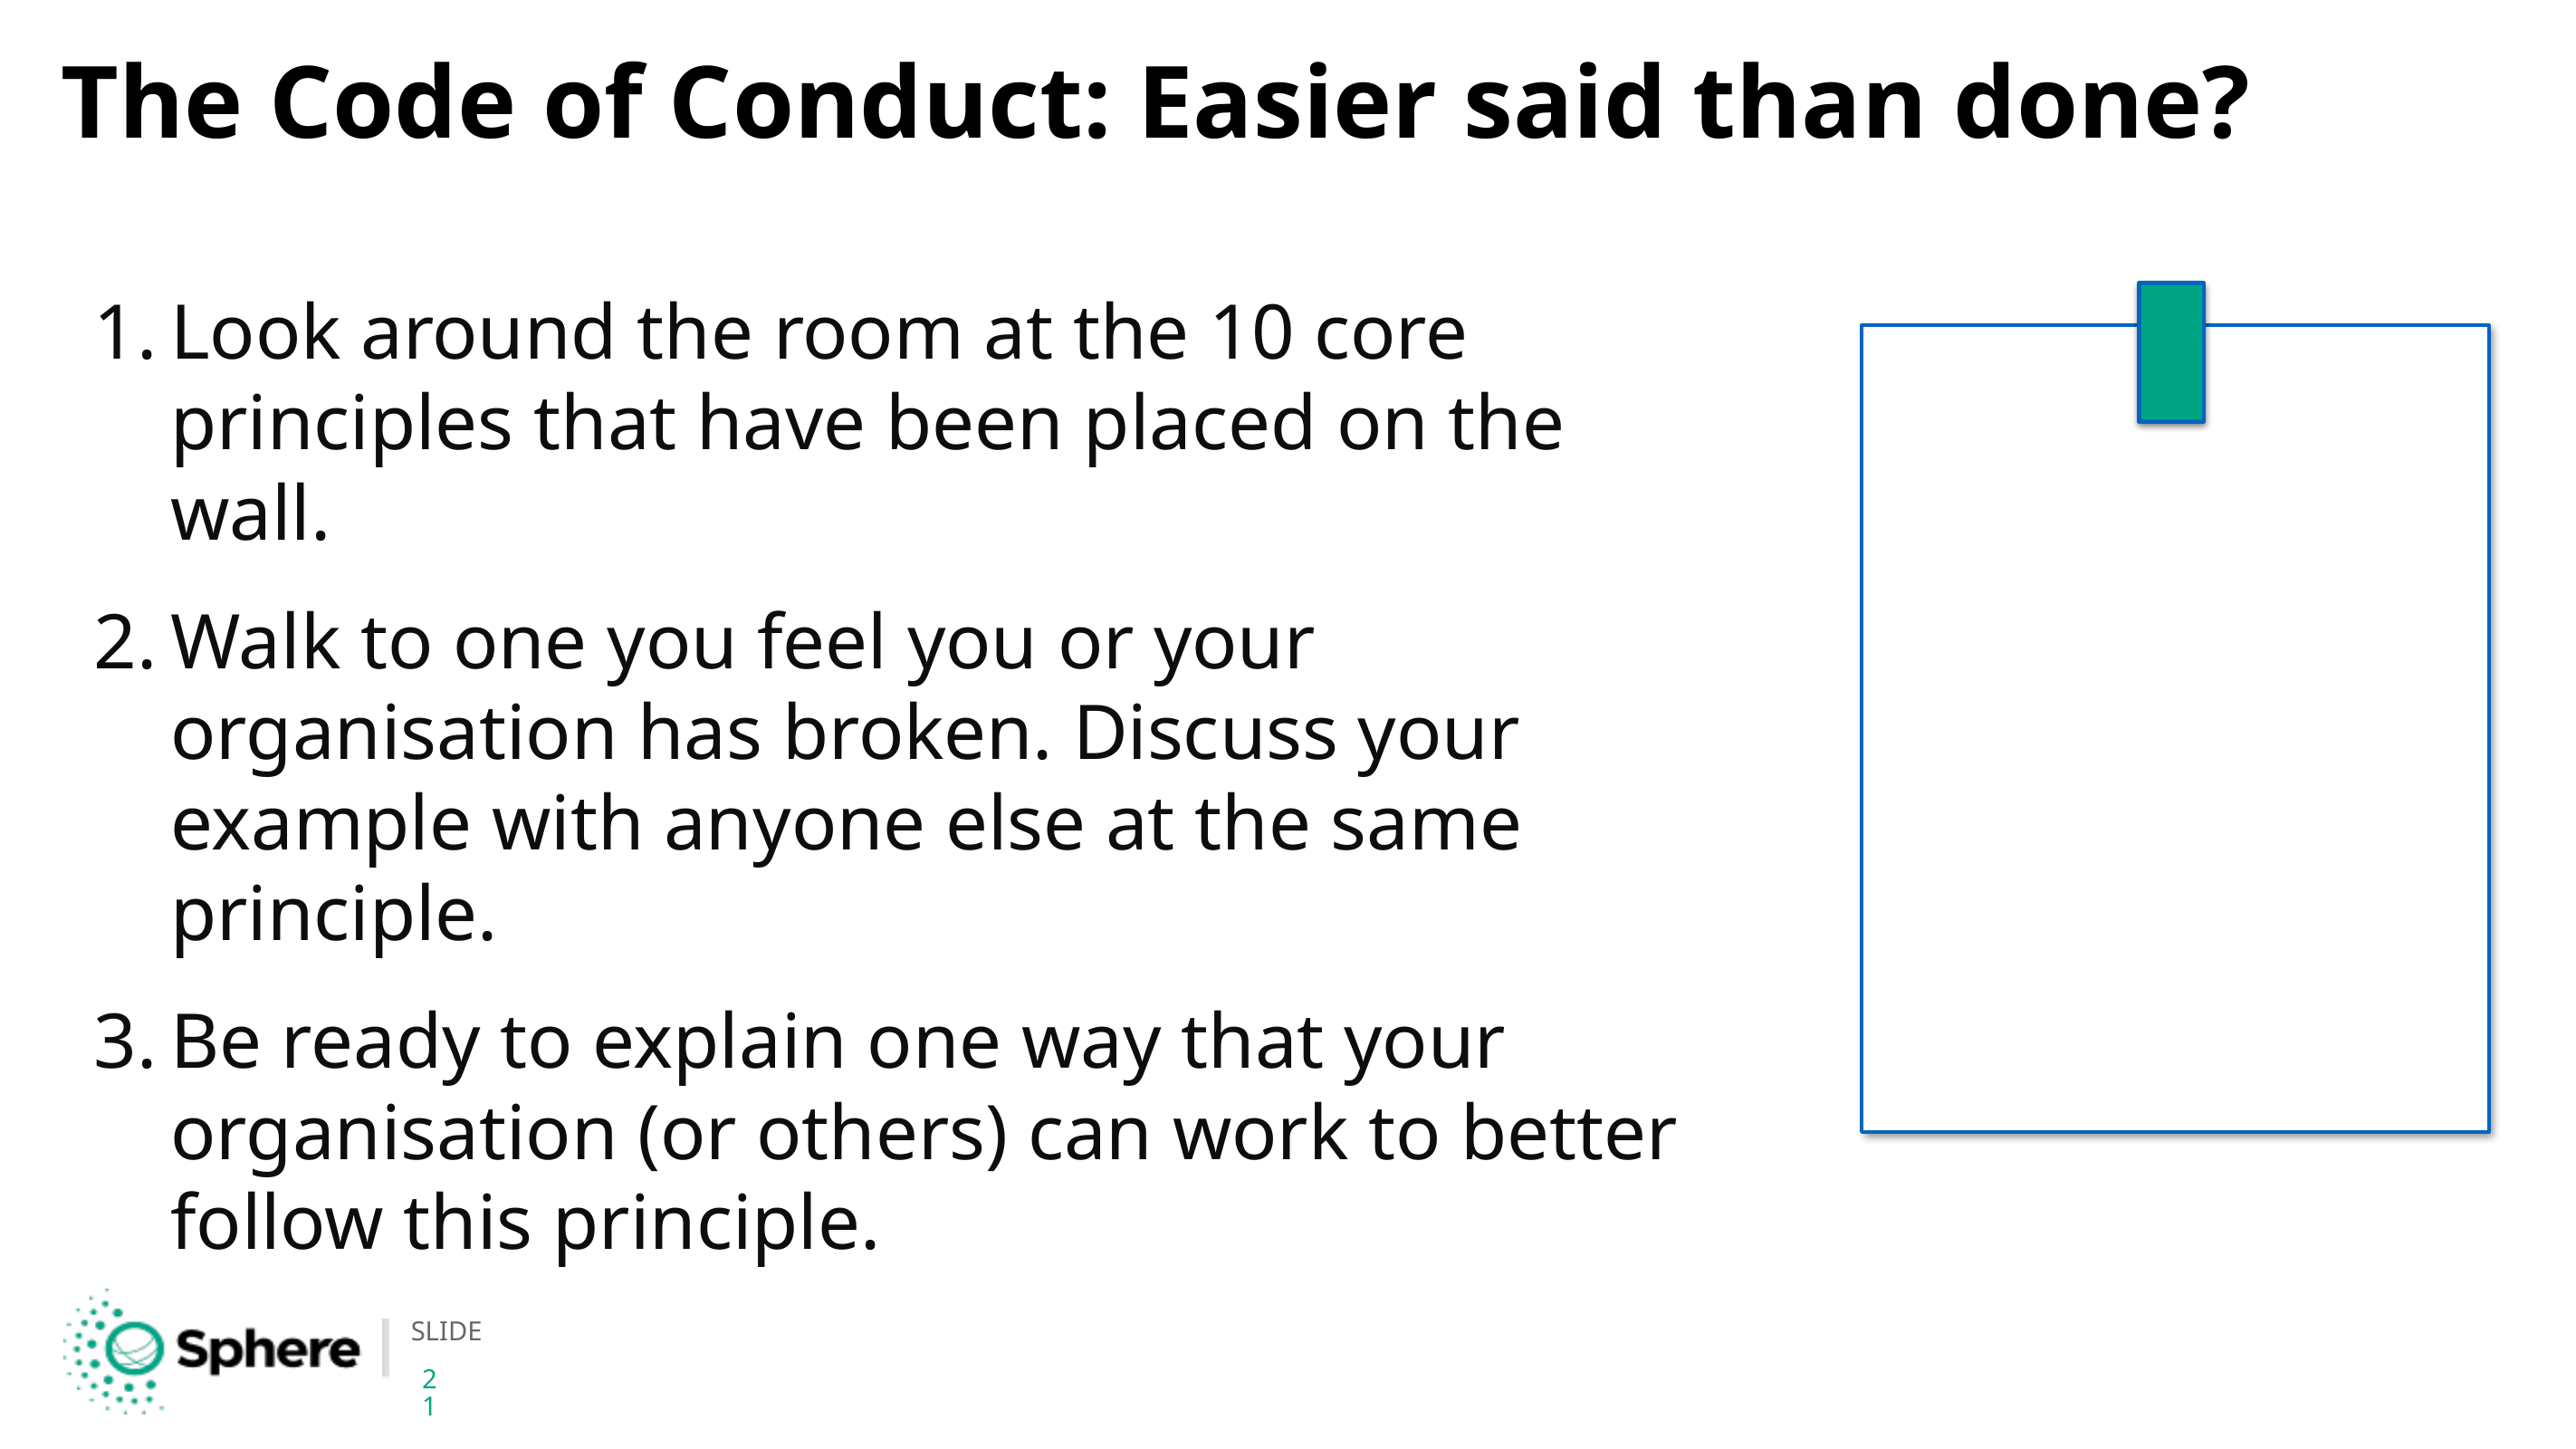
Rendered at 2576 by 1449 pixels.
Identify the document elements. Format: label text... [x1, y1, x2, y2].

picture [382, 1348, 393, 1379]
list Look around the room at the 10 core principles that have been placed on the wall. Walk to one you feel you or your organisation has broken. Discuss your example with anyone else at the same principle. Be ready to explain one way that your organisation (or others) can work to better follow this principle. [86, 201, 1749, 1348]
text_box [1862, 325, 2489, 1132]
picture [63, 1289, 362, 1416]
slide_number 21 [414, 1354, 459, 1404]
title The Code of Conduct: Easier said than done? [53, 14, 2273, 183]
text_box [2139, 283, 2205, 422]
